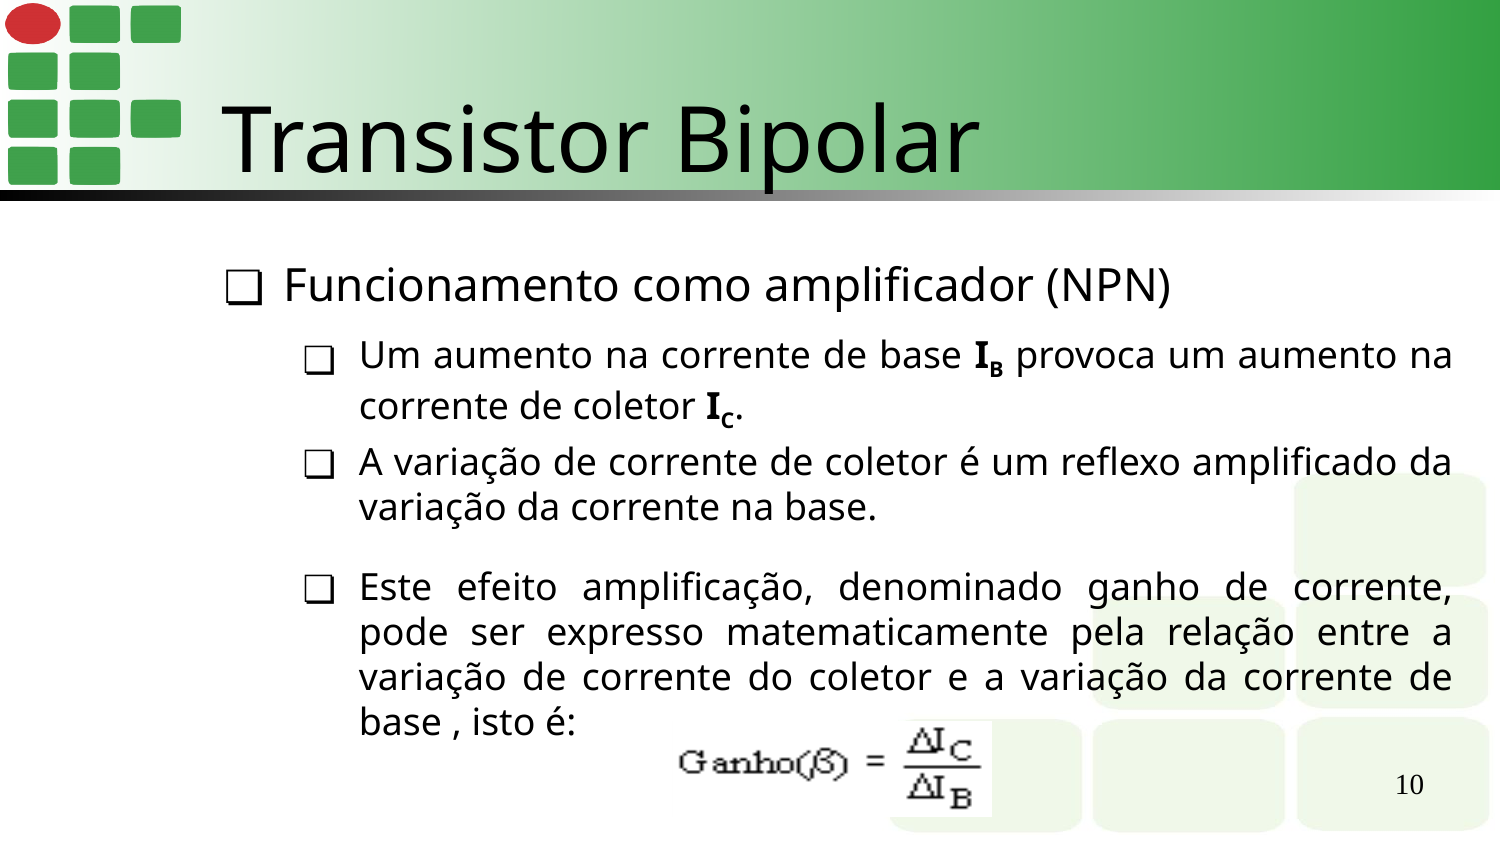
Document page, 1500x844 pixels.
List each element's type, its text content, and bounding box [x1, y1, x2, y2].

text_box Funcionamento como amplificador (NPN) [193, 248, 1469, 323]
slide_number ‹#› [1075, 768, 1425, 827]
text_box A variação de corrente de coletor é um reflexo amplificado da variação da corrente na base. [193, 430, 1469, 547]
picture [670, 441, 1495, 835]
text_box Um aumento na corrente de base IB provoca um aumento na corrente de coletor IC. [193, 323, 1469, 430]
text_box Transistor Bipolar [206, 26, 1468, 207]
picture [5, 3, 181, 185]
text_box Este efeito amplificação, denominado ganho de corrente, pode ser expresso matematicamente pela relação entre a variação de corrente do coletor e a variação da corrente de base , isto é: [193, 555, 1469, 713]
